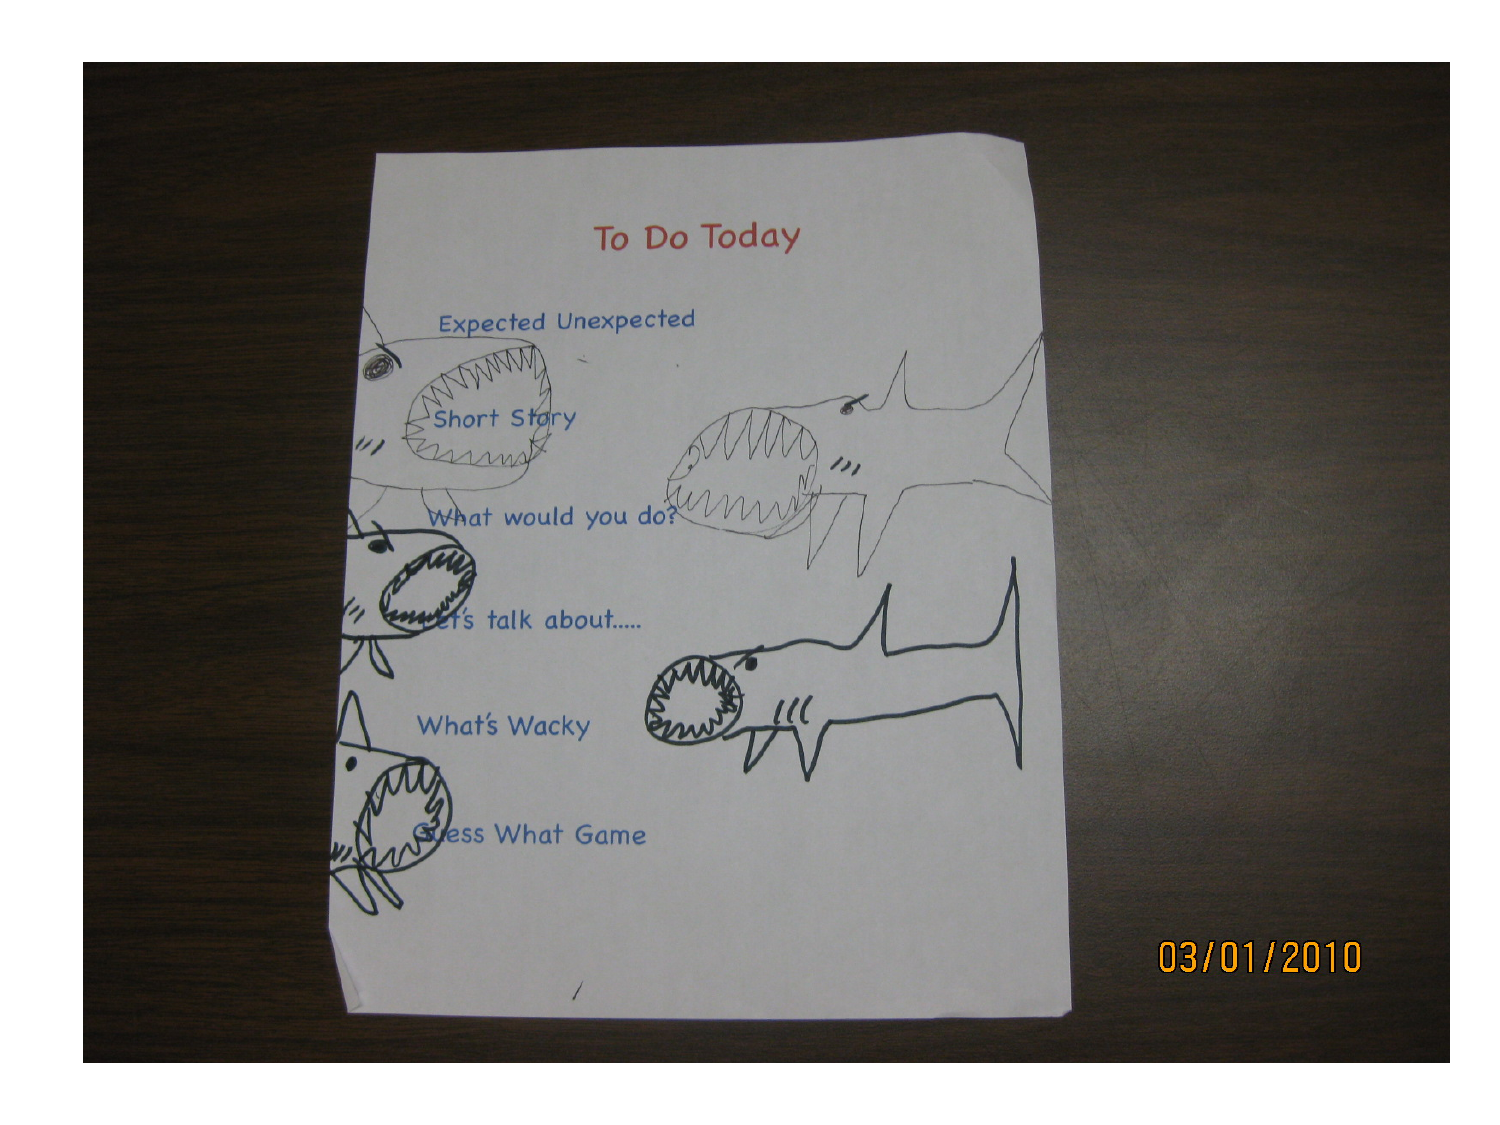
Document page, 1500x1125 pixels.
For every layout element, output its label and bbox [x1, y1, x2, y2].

picture [83, 62, 1451, 1063]
